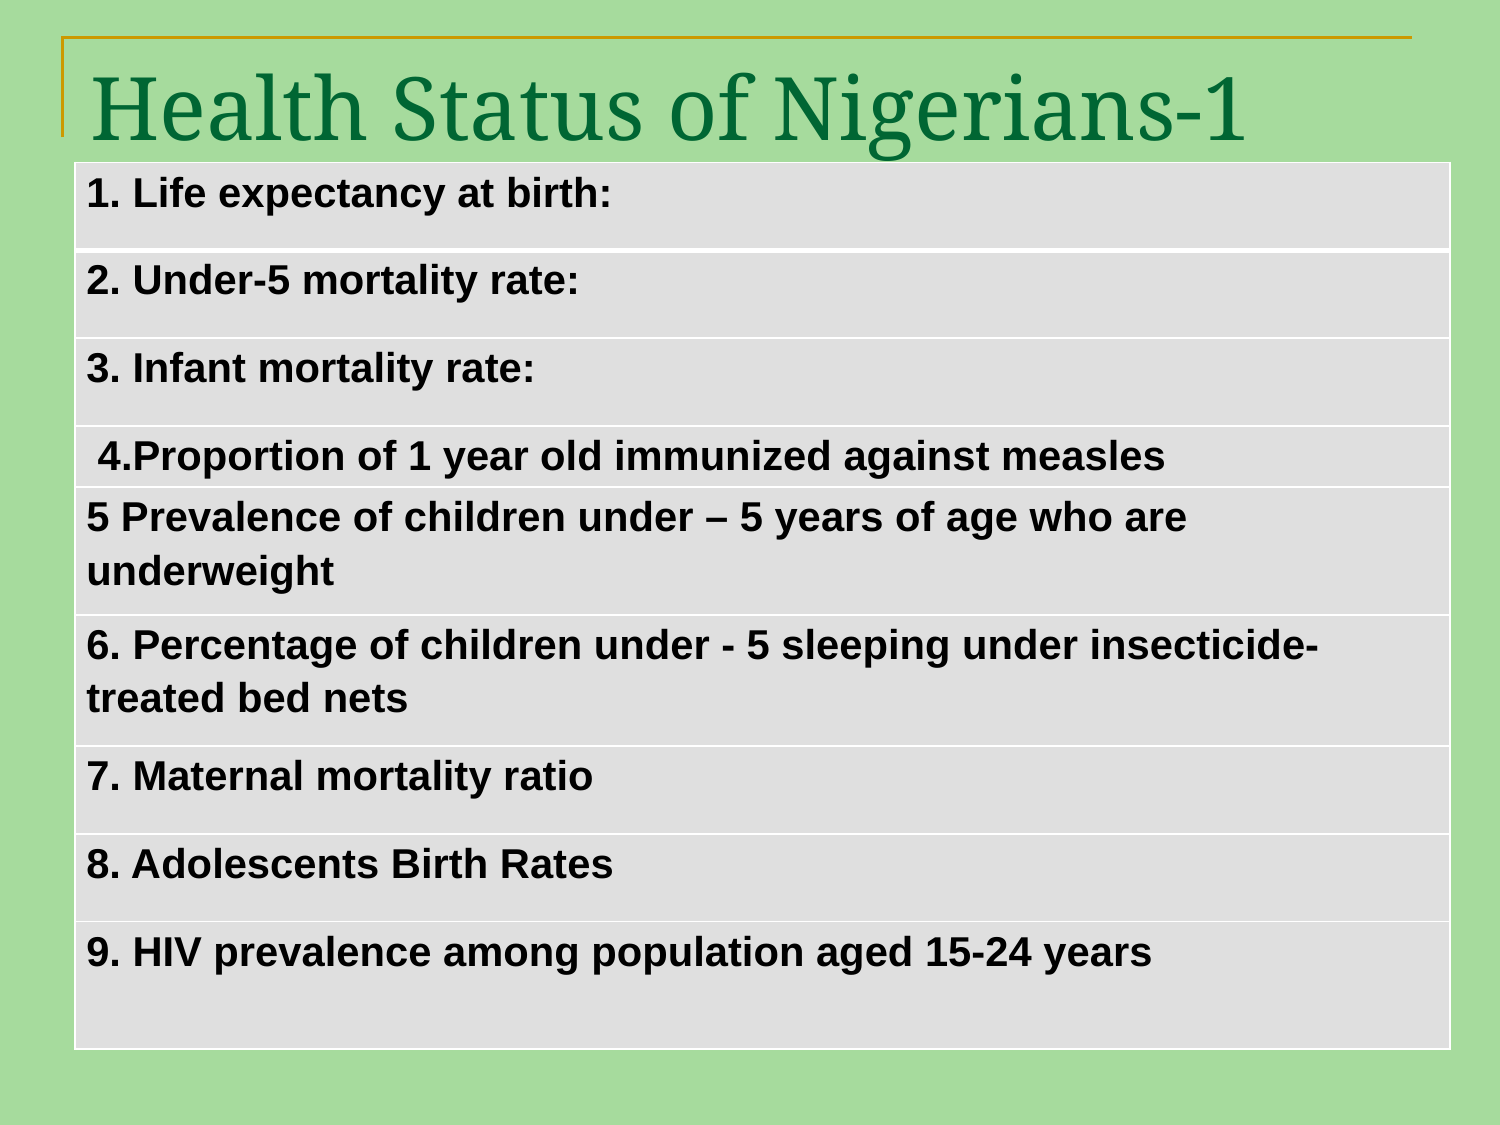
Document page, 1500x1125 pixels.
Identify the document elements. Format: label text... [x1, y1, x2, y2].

table_cell 3. Infant mortality rate: [76, 339, 1449, 425]
table_cell 2. Under-5 mortality rate: [76, 253, 1449, 337]
table_cell 7. Maternal mortality ratio [76, 747, 1449, 833]
table_cell 5 Prevalence of children under – 5 years of age who are underweight [76, 488, 1449, 614]
title Health Status of Nigerians-1 [75, 45, 1425, 162]
table_cell 8. Adolescents Birth Rates [76, 835, 1449, 921]
table_cell 6. Percentage of children under - 5 sleeping under insecticide-treated bed nets [76, 616, 1449, 745]
table_cell 4.Proportion of 1 year old immunized against measles [76, 427, 1449, 486]
table_cell 9. HIV prevalence among population aged 15-24 years [76, 922, 1449, 1048]
table_header 1. Life expectancy at birth: [76, 163, 1449, 248]
